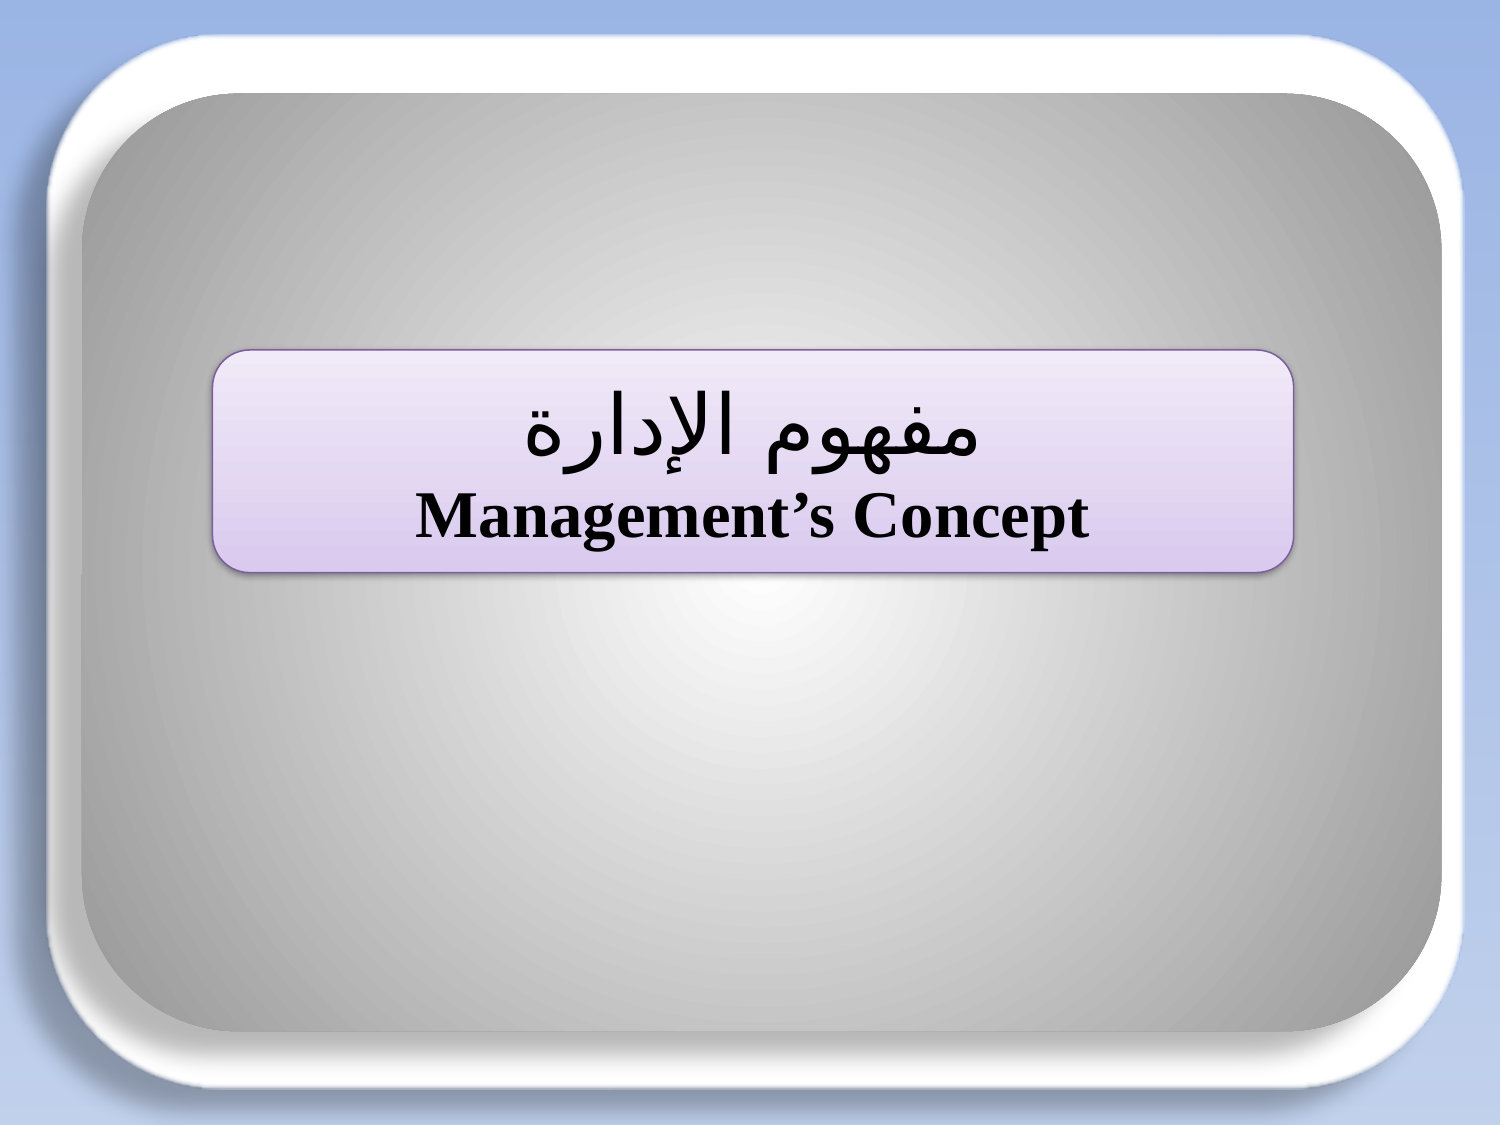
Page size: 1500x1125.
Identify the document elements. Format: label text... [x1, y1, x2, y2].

text_box مفهوم الإدارة Management’s Concept [211, 349, 1295, 574]
text_box [49, 34, 1468, 1089]
text_box [0, 0, 1500, 1125]
text_box [79, 91, 1444, 1034]
